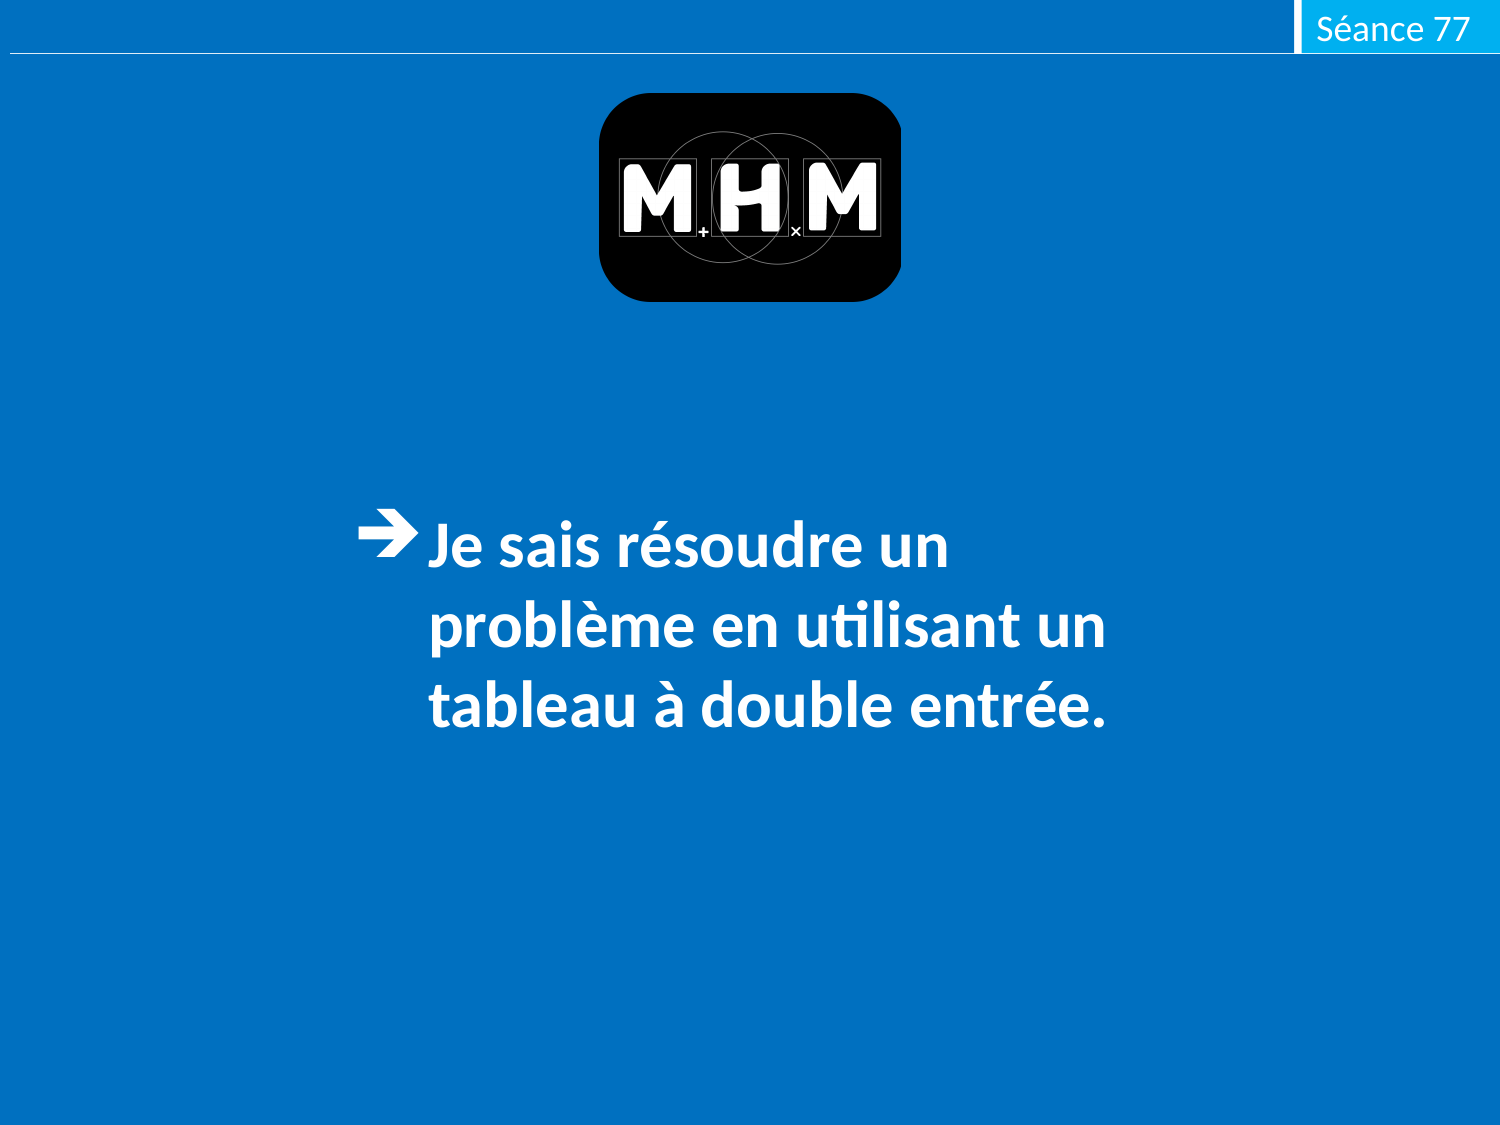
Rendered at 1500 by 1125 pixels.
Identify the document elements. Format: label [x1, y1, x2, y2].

text_box [0, 54, 1500, 1125]
